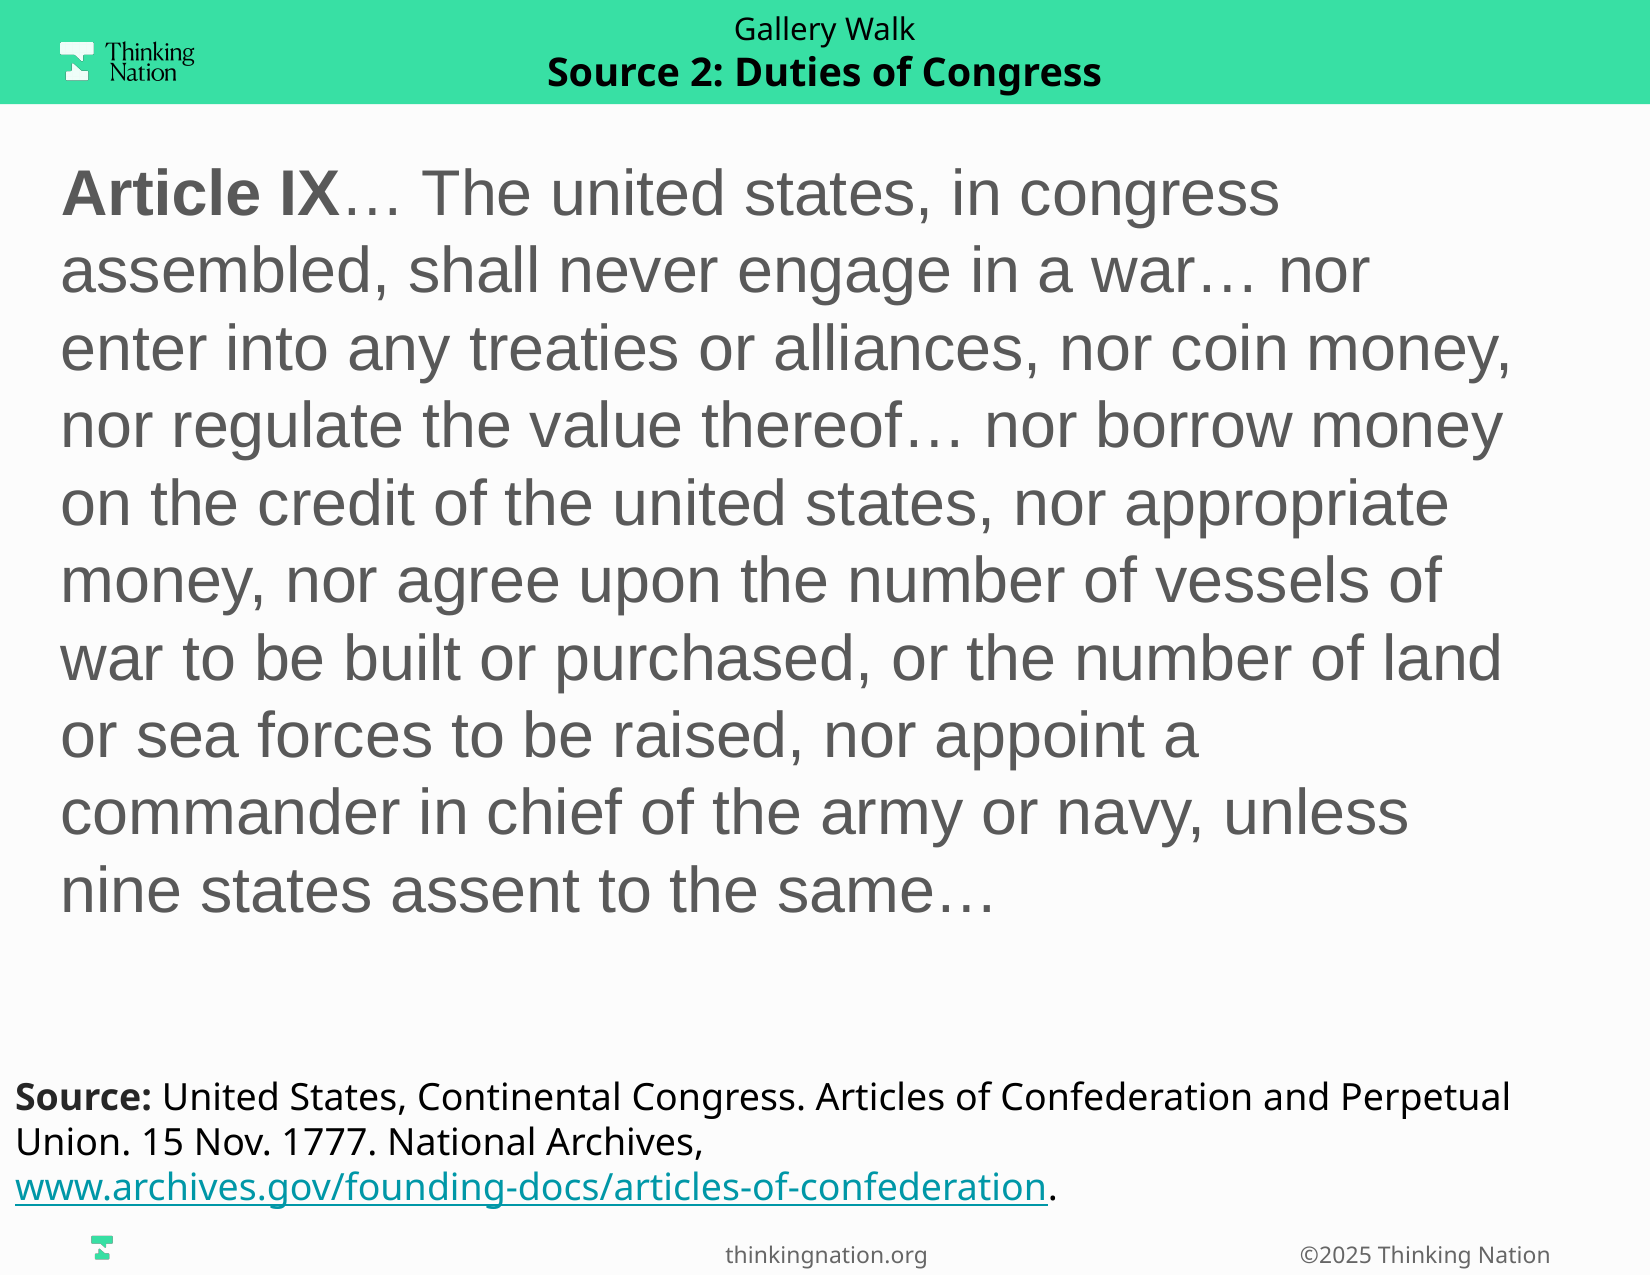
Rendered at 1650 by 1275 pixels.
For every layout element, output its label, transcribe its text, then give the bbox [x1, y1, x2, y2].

text_box Source: United States, Continental Congress. Articles of Confederation and Perpetual Union. 15 Nov. 1777. National Archives, www.archives.gov/founding-docs/articles-of-confederation. [0, 1058, 1650, 1230]
text_box Gallery Walk Source 2: Duties of Congress [0, 0, 1650, 105]
text_box ©2025 Thinking Nation [1176, 1230, 1568, 1264]
text_box Article IX… The united states, in congress assembled, shall never engage in a war… nor enter into any treaties or alliances, nor coin money, nor regulate the value thereof… nor borrow money on the credit of the united states, nor appropriate money, nor agree upon the number of vessels of war to be built or purchased, or the number of land or sea forces to be raised, nor appoint a commander in chief of the army or navy, unless nine states assent to the same… [45, 135, 1529, 983]
picture [85, 1230, 119, 1264]
text_box thinkingnation.org [631, 1230, 1023, 1264]
picture [45, 29, 200, 93]
